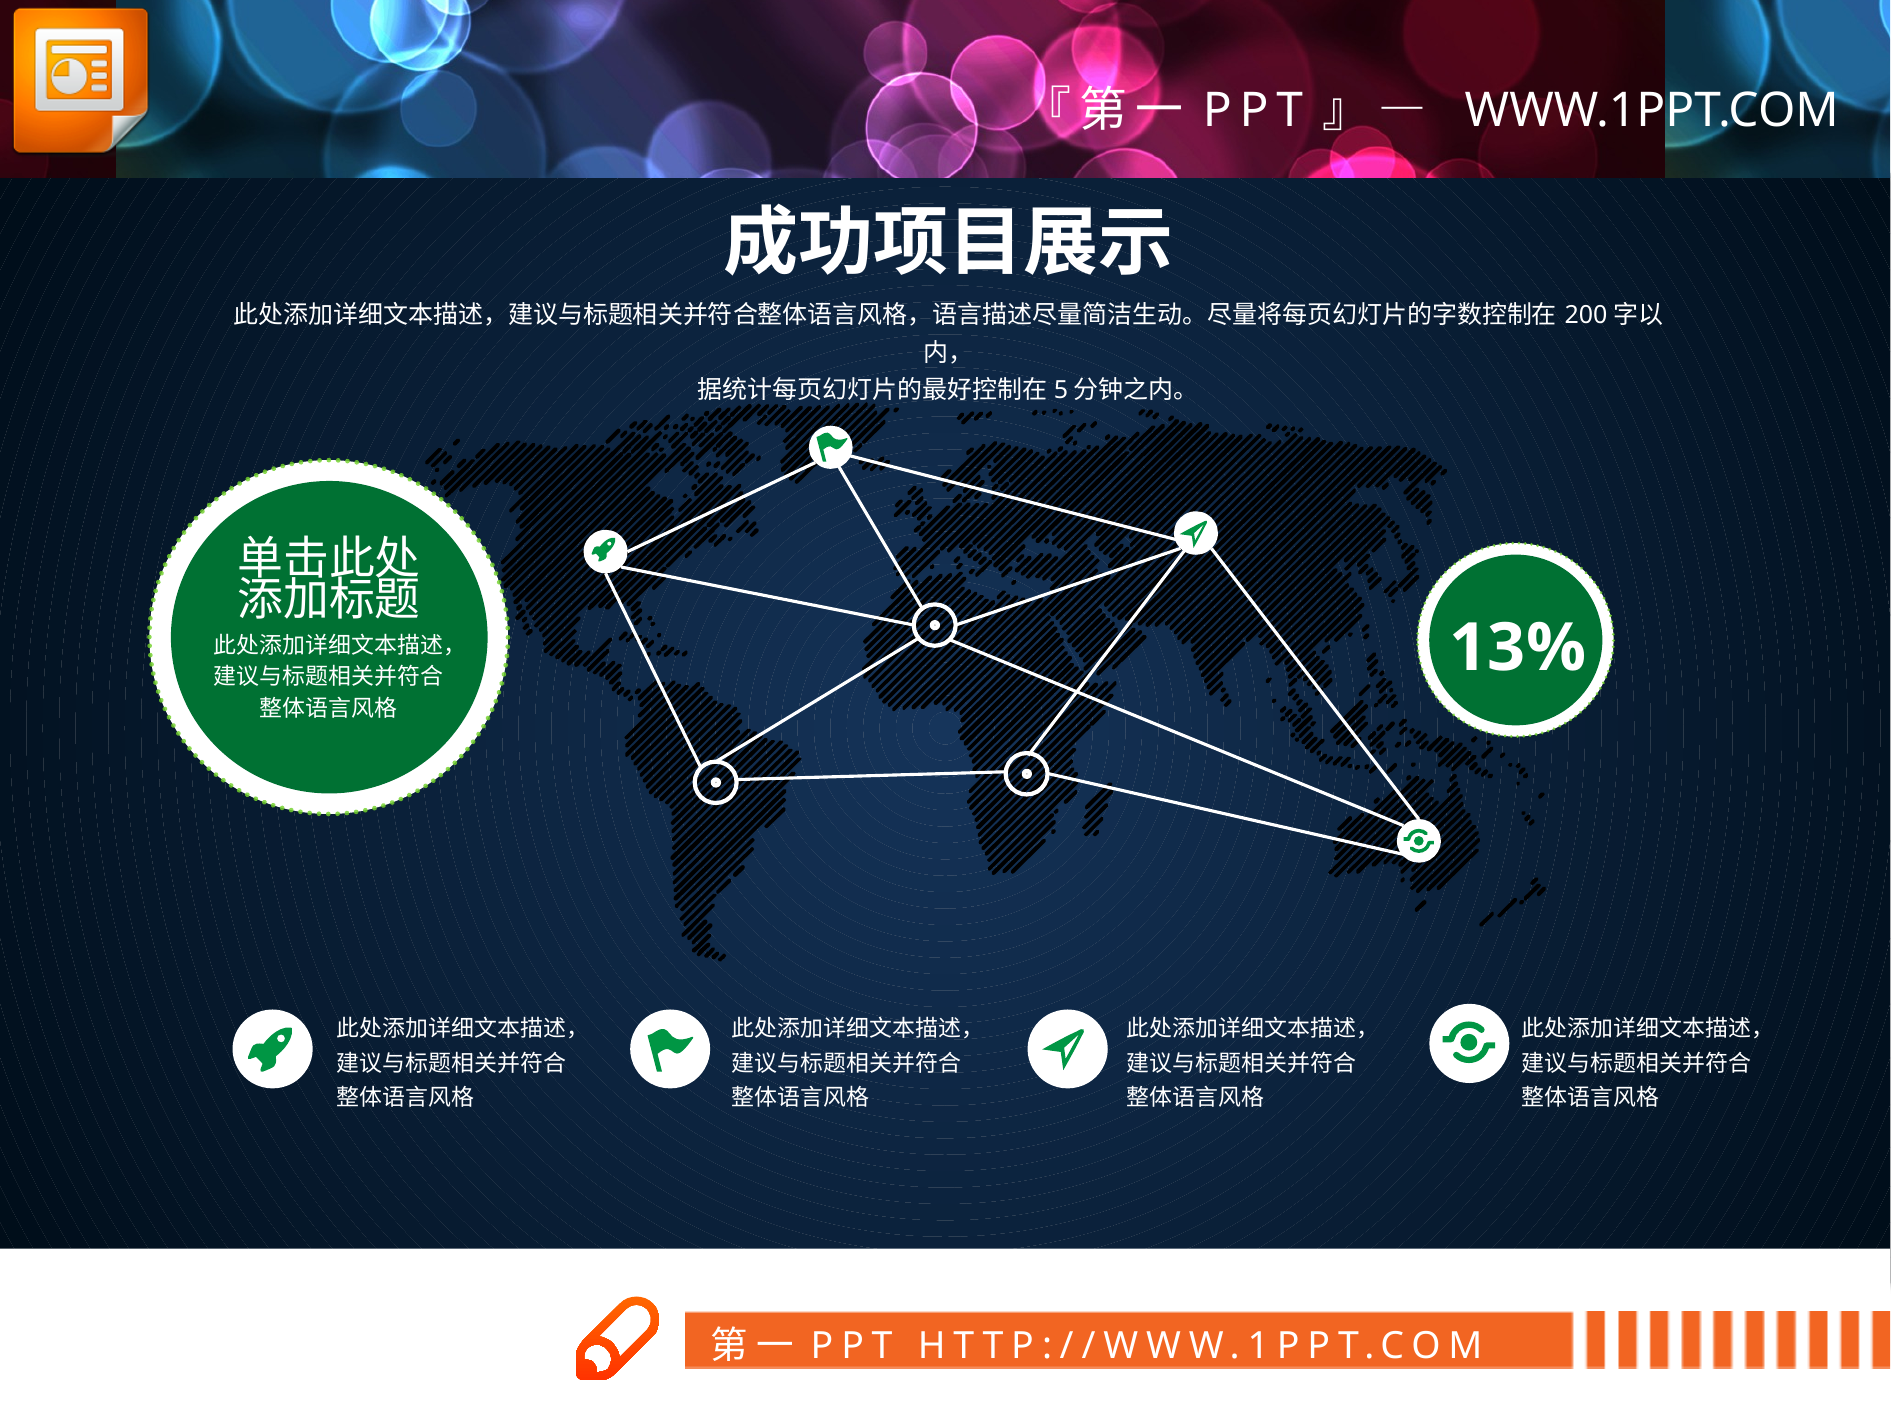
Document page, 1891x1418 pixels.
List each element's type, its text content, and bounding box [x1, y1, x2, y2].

text_box [878, 655, 944, 712]
text_box 此处添加详细文本描述，建议与标题相关并符合整体语言风格 [1521, 1006, 1761, 1111]
text_box [1424, 779, 1434, 792]
text_box [991, 633, 1018, 637]
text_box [620, 566, 915, 626]
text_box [149, 459, 509, 815]
text_box [973, 633, 992, 637]
text_box [1031, 409, 1038, 416]
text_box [955, 548, 1181, 626]
text_box [582, 647, 600, 675]
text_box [629, 1009, 711, 1089]
text_box [707, 695, 724, 722]
text_box [707, 704, 741, 748]
text_box [1185, 563, 1206, 617]
text_box [818, 403, 840, 423]
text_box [627, 462, 816, 552]
text_box [475, 441, 510, 458]
text_box [507, 442, 568, 496]
text_box [1026, 633, 1036, 637]
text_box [1211, 548, 1420, 820]
text_box [895, 415, 1408, 573]
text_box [605, 582, 702, 768]
text_box [1145, 409, 1159, 420]
picture [0, 0, 1891, 178]
text_box [670, 719, 802, 921]
text_box [977, 835, 1046, 876]
text_box [1035, 633, 1060, 637]
text_box [1174, 599, 1206, 637]
text_box [549, 629, 591, 667]
text_box [1424, 800, 1439, 816]
text_box [1409, 819, 1480, 894]
text_box [1414, 900, 1427, 912]
text_box [893, 407, 900, 413]
text_box [453, 438, 460, 446]
text_box 此处添加详细文本描述，建议与标题相关并符合整体语言风格 [1126, 1006, 1366, 1111]
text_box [1429, 1003, 1510, 1084]
text_box [1424, 745, 1467, 768]
text_box [1138, 409, 1146, 416]
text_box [1417, 542, 1614, 737]
text_box [862, 634, 916, 693]
text_box [1097, 633, 1142, 637]
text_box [913, 604, 956, 646]
text_box 此处添加详细文本描述，建议与标题相关并符合整体语言风格 [336, 1006, 576, 1111]
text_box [583, 529, 628, 574]
text_box [1451, 750, 1493, 779]
text_box [920, 573, 950, 602]
text_box [513, 403, 778, 654]
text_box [694, 761, 737, 804]
text_box 此处添加详细文本描述，建议与标题相关并符合整体语言风格 [731, 1006, 971, 1111]
text_box [1375, 447, 1442, 517]
text_box [1481, 746, 1494, 759]
text_box [1519, 877, 1546, 905]
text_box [1027, 1009, 1108, 1089]
text_box [1440, 468, 1447, 476]
text_box [1428, 773, 1461, 817]
text_box [681, 878, 731, 960]
text_box [1500, 752, 1506, 759]
text_box [1426, 518, 1432, 526]
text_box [232, 1009, 313, 1089]
text_box [1017, 633, 1027, 637]
text_box [1521, 811, 1535, 826]
text_box [1346, 835, 1391, 874]
text_box [648, 777, 687, 802]
text_box [1333, 835, 1380, 878]
text_box [1437, 794, 1471, 841]
text_box [499, 440, 521, 458]
text_box 成功项目展示 [325, 200, 1571, 291]
text_box [438, 450, 452, 458]
text_box [956, 411, 983, 425]
text_box [1424, 792, 1434, 809]
text_box [858, 456, 891, 472]
text_box [962, 633, 974, 637]
text_box [985, 410, 992, 419]
text_box [893, 485, 923, 517]
text_box [717, 953, 727, 962]
text_box [1328, 835, 1371, 875]
text_box [808, 405, 830, 424]
text_box [1497, 898, 1517, 918]
text_box [1515, 762, 1528, 779]
text_box [1538, 792, 1545, 799]
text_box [808, 424, 853, 470]
text_box [642, 777, 660, 789]
text_box 此处添加详细文本描述，建议与标题相关并符合整体语言风格，语言描述尽量简洁生动。尽量将每页幻灯片的字数控制在200字以内， 据统计每页幻灯片的最好控制在5分钟之内。 [212, 291, 1684, 367]
text_box [1479, 911, 1494, 927]
text_box [764, 405, 821, 451]
text_box [780, 438, 803, 461]
picture [685, 1311, 1891, 1369]
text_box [1173, 511, 1219, 555]
text_box [664, 779, 689, 809]
text_box [428, 448, 443, 458]
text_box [1396, 818, 1442, 863]
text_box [949, 639, 1208, 826]
text_box [827, 402, 890, 451]
text_box [1066, 633, 1098, 637]
